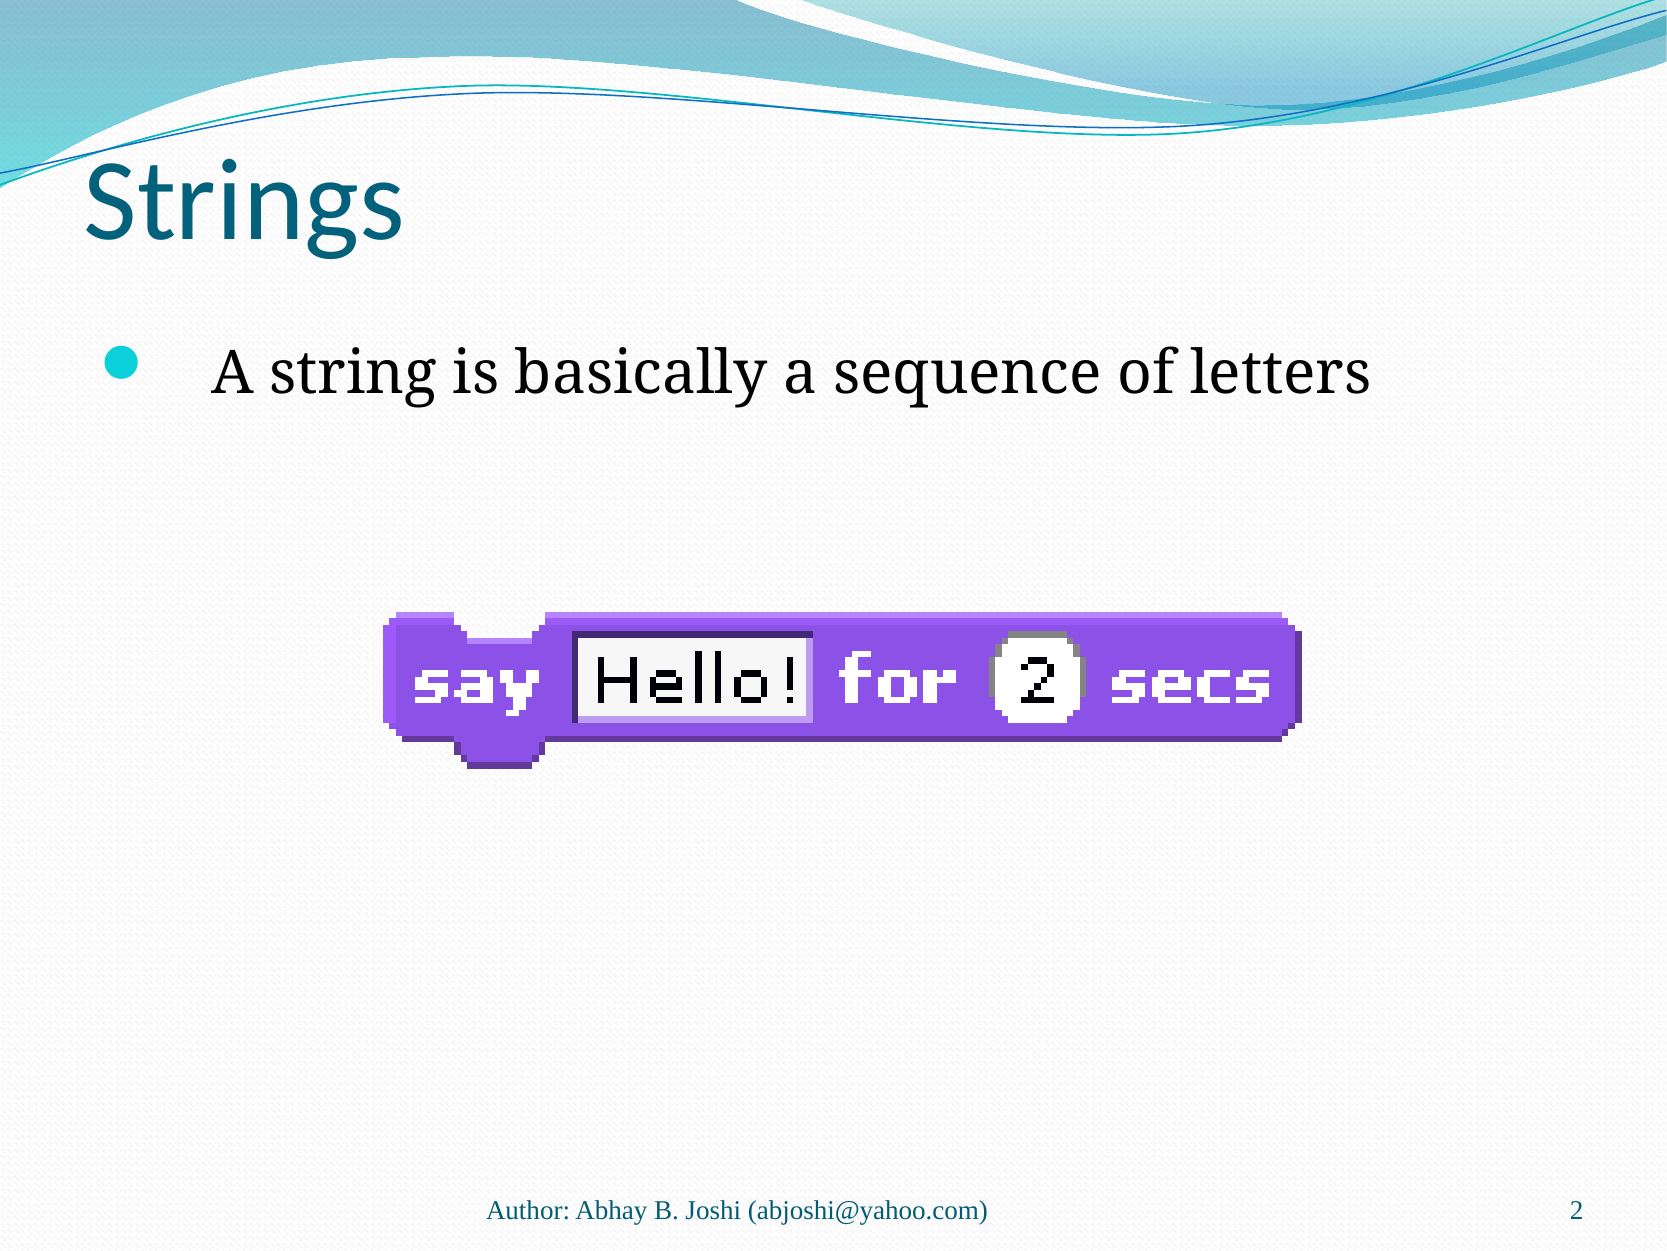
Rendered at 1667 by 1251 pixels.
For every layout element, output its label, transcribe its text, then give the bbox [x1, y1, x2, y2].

picture [383, 612, 1302, 769]
slide_number 2 [1444, 1158, 1584, 1226]
list A string is basically a sequence of letters [83, 325, 1584, 1150]
footer Author: Abhay B. Joshi (abjoshi@yahoo.com) [486, 1158, 1098, 1226]
title Strings [83, 54, 1584, 263]
